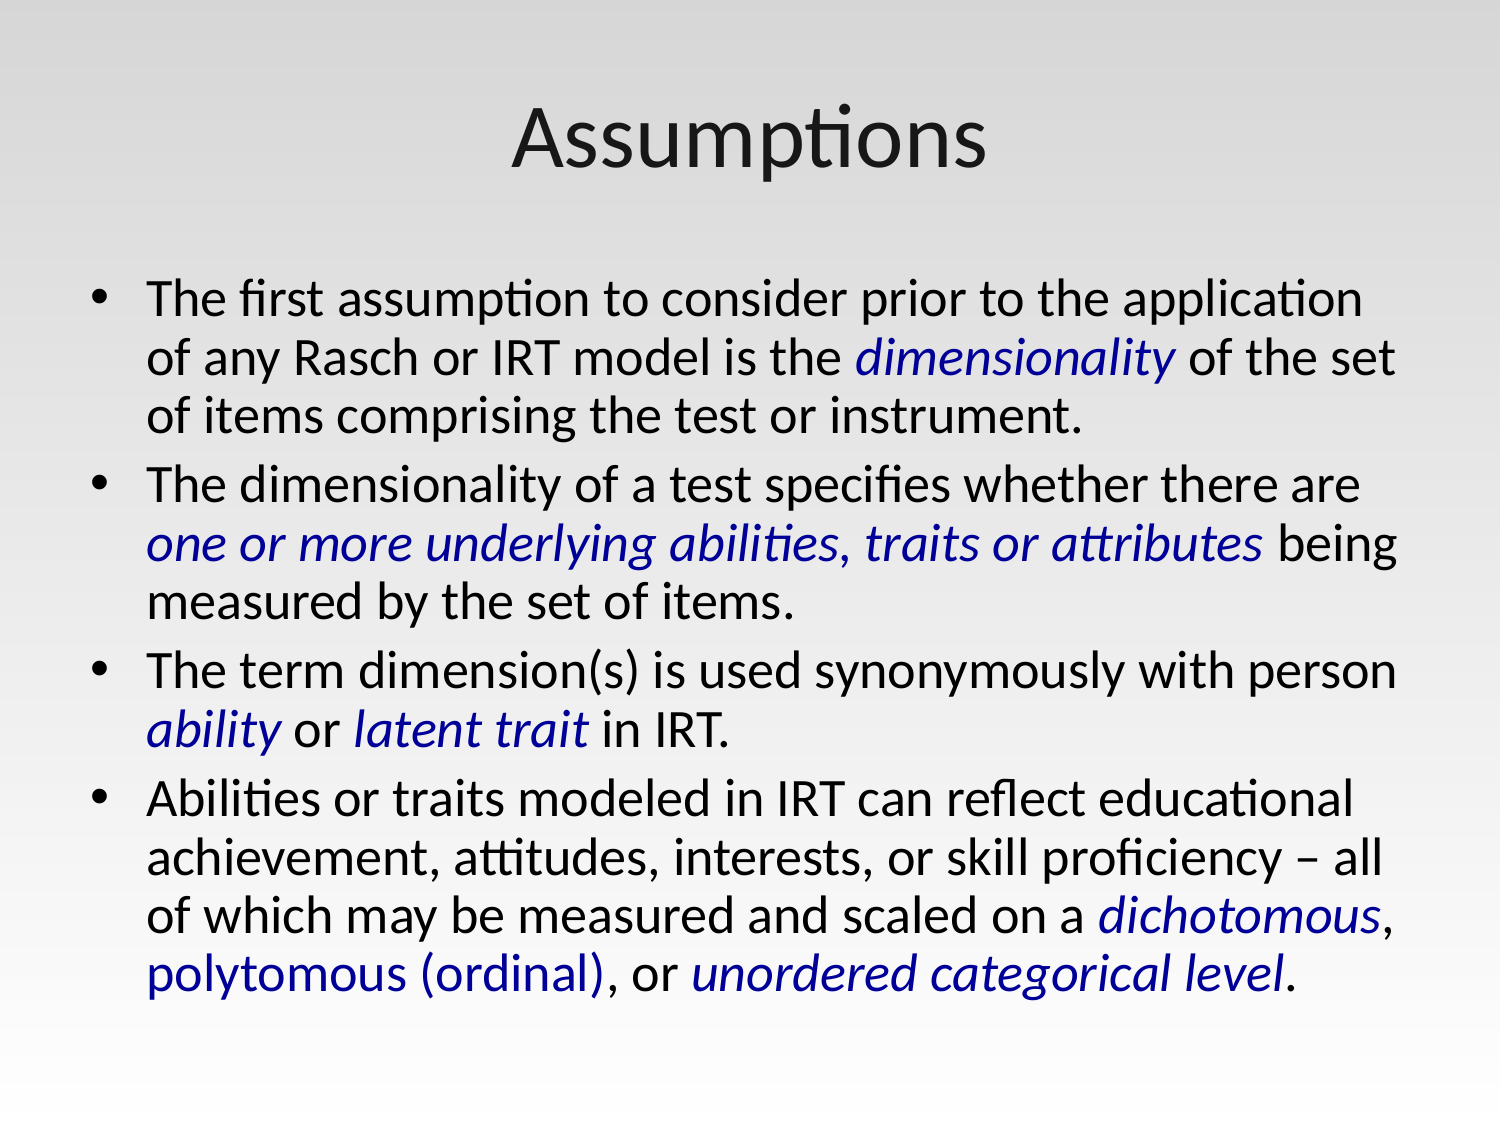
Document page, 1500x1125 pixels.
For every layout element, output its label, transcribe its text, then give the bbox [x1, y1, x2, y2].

title Assumptions [75, 37, 1425, 225]
list The first assumption to consider prior to the application of any Rasch or IRT model is the dimensionality of the set of items comprising the test or instrument. The dimensionality of a test specifies whether there are one or more underlying abilities, traits or attributes being measured by the set of items. The term dimension(s) is used synonymously with person ability or latent trait in IRT. Abilities or traits modeled in IRT can reflect educational achievement, attitudes, interests, or skill proficiency – all of which may be measured and scaled on a dichotomous, polytomous (ordinal), or unordered categorical level. [75, 262, 1425, 1063]
